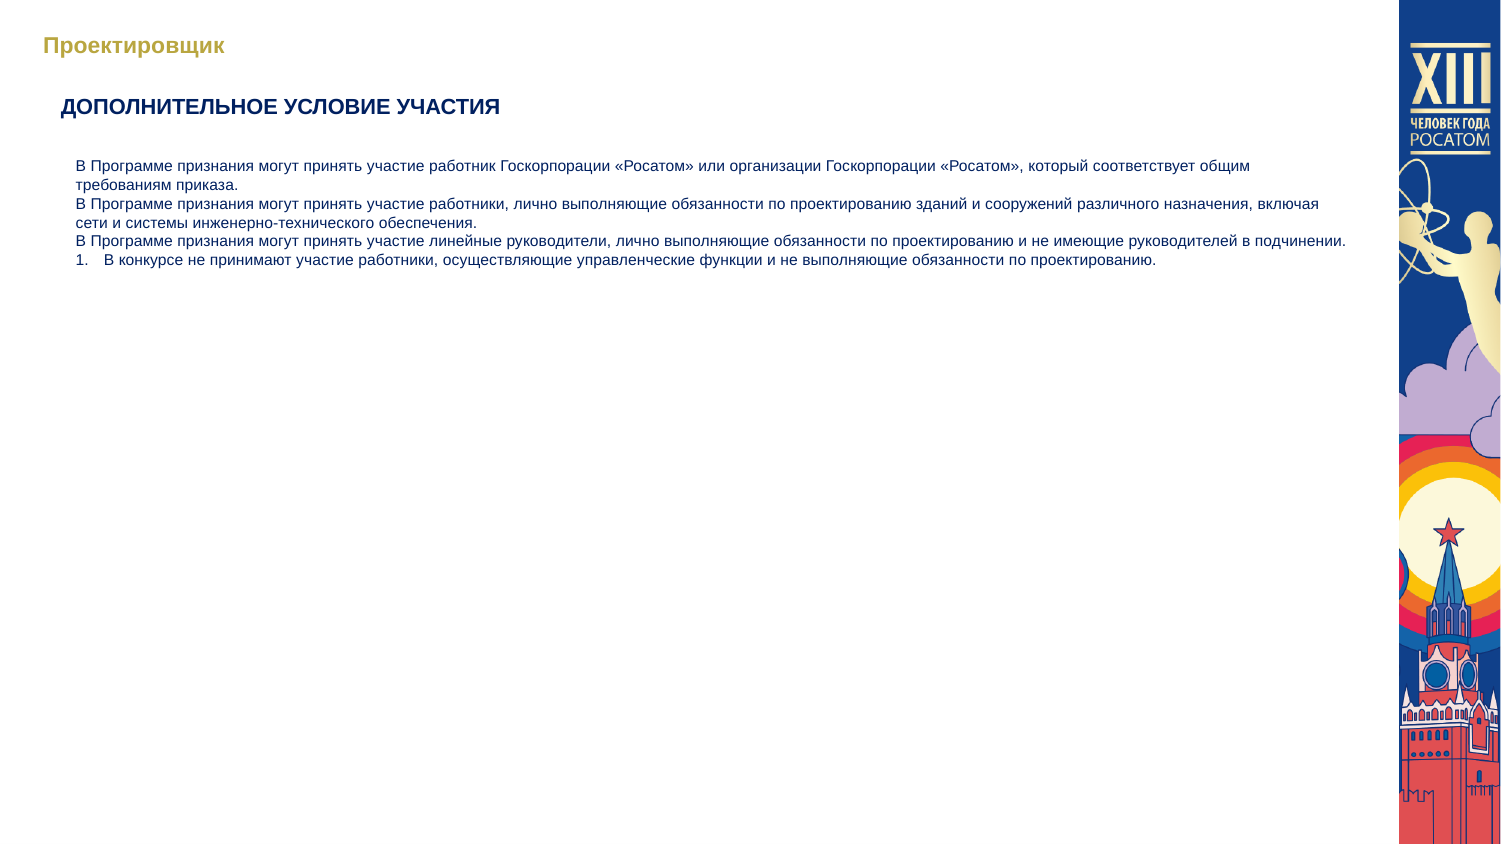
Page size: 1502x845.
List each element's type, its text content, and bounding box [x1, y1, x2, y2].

text_box В Программе признания могут принять участие работник Госкорпорации «Росатом» или организации Госкорпорации «Росатом», который соответствует общим требованиям приказа. В Программе признания могут принять участие работники, лично выполняющие обязанности по проектированию зданий и сооружений различного назначения, включая сети и системы инженерно-технического обеспечения. В Программе признания могут принять участие линейные руководители, лично выполняющие обязанности по проектированию и не имеющие руководителей в подчинении. В конкурсе не принимают участие работники, осуществляющие управленческие функции и не выполняющие обязанности по проектированию. [60, 148, 1365, 277]
text_box Проектировщик [28, 23, 1402, 66]
text_box ДОПОЛНИТЕЛЬНОЕ УСЛОВИЕ УЧАСТИЯ [60, 79, 652, 122]
picture [0, 0, 1501, 844]
